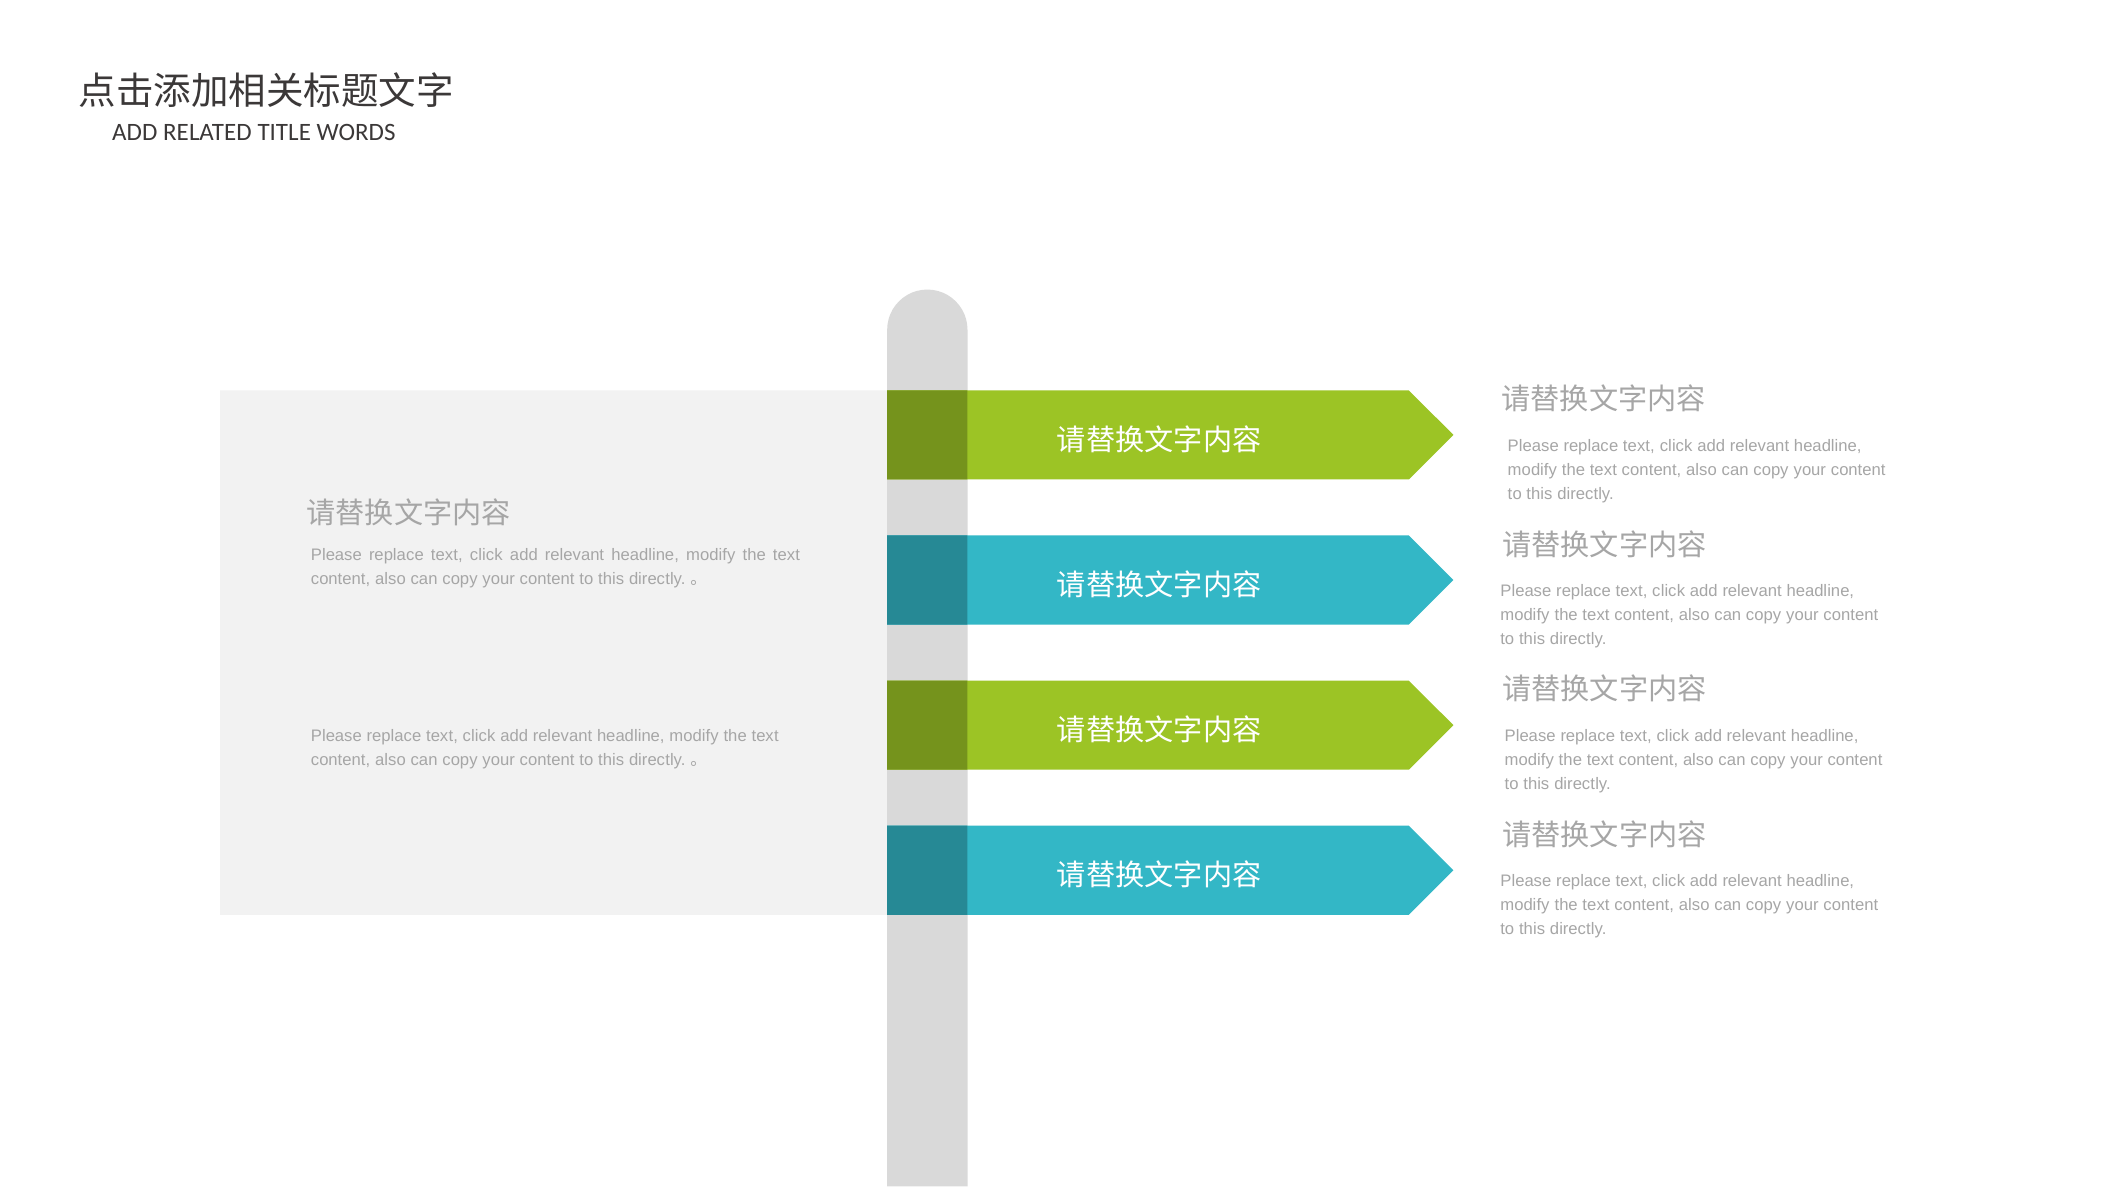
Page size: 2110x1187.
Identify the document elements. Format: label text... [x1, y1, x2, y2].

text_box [887, 825, 1454, 915]
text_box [220, 390, 887, 915]
text_box [886, 288, 969, 390]
text_box [887, 625, 969, 680]
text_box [1485, 801, 1896, 945]
text_box ADD RELATED TITLE WORDS [96, 107, 413, 154]
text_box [1485, 366, 1903, 510]
text_box [886, 915, 969, 1187]
text_box [887, 480, 969, 535]
text_box [887, 770, 969, 825]
text_box 点击添加相关标题文字 [62, 59, 470, 121]
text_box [1485, 656, 1900, 800]
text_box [887, 390, 1454, 480]
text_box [1485, 511, 1896, 655]
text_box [887, 680, 1454, 770]
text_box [887, 535, 1454, 625]
